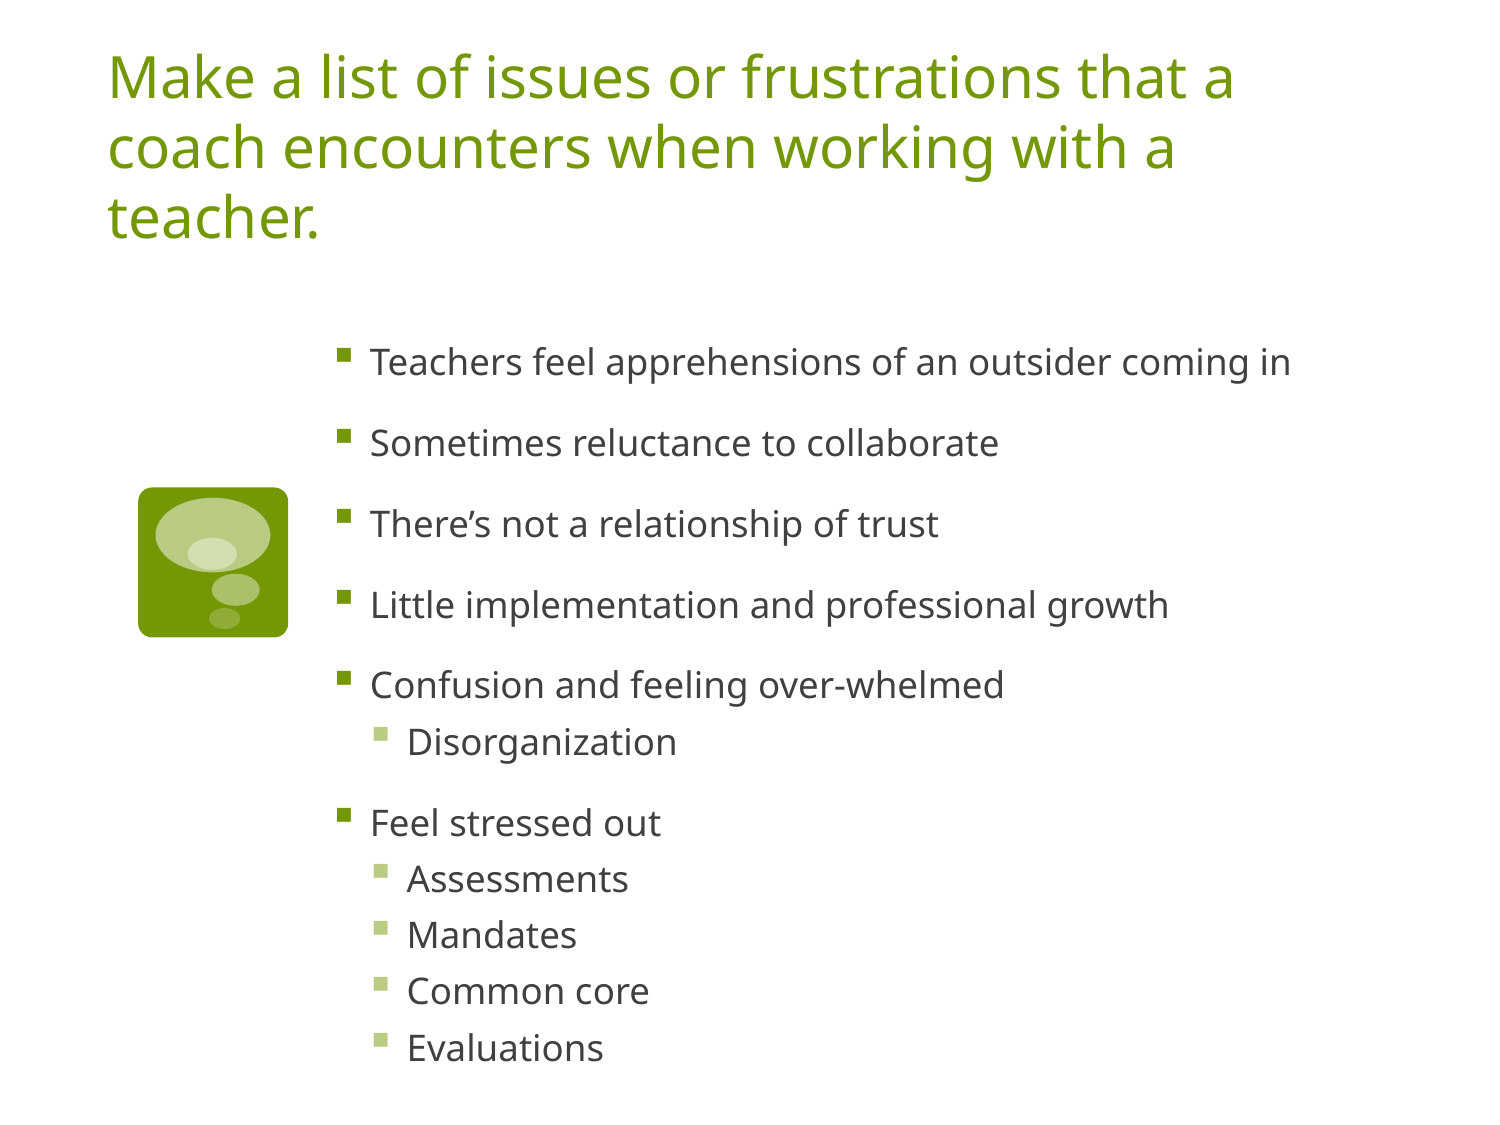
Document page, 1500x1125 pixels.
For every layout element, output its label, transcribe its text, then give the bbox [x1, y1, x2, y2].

list Teachers feel apprehensions of an outsider coming in Sometimes reluctance to collaborate There’s not a relationship of trust Little implementation and professional growth Confusion and feeling over-whelmed Disorganization Feel stressed out Assessments Mandates Common core Evaluations [318, 331, 1420, 1081]
title Make a list of issues or frustrations that a coach encounters when working with a teacher. [92, 112, 1375, 258]
